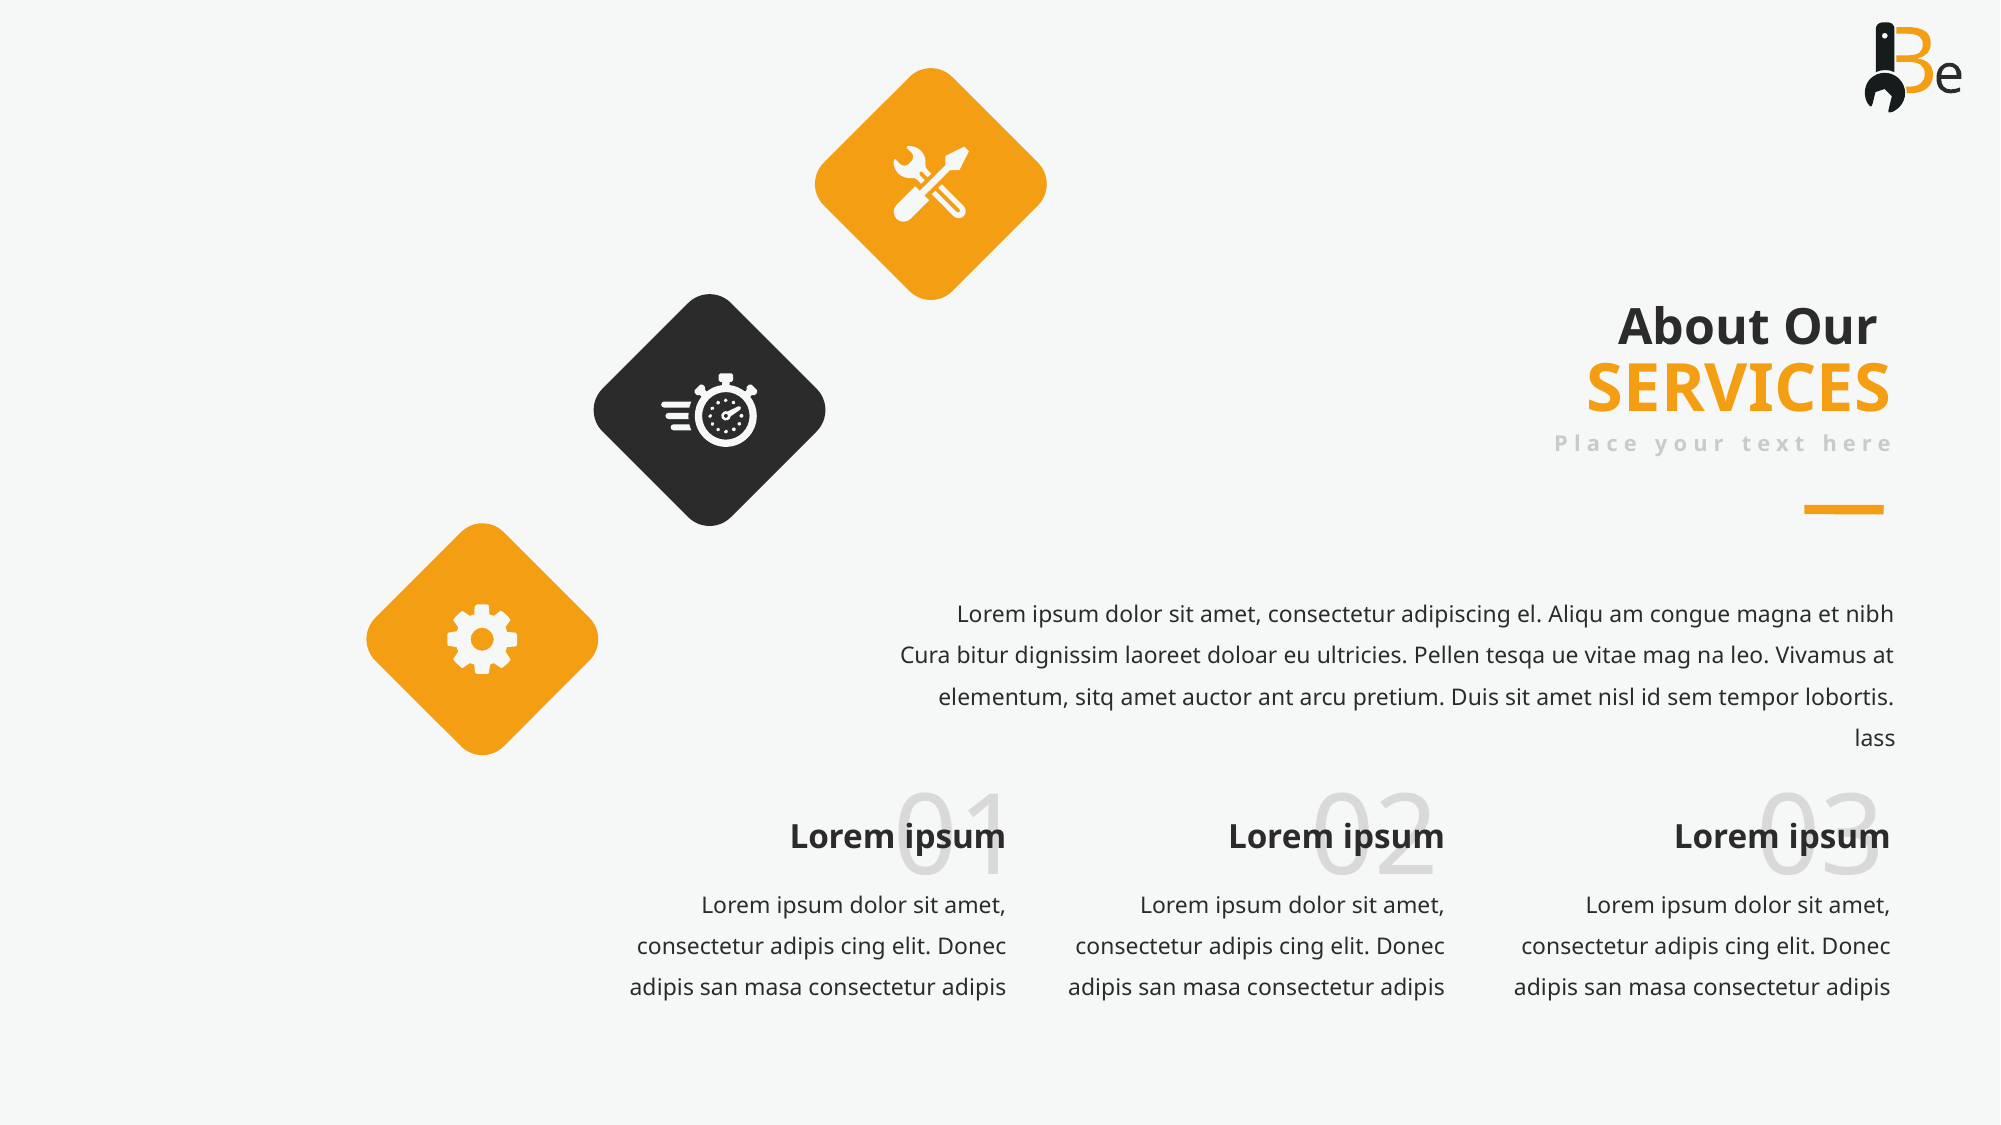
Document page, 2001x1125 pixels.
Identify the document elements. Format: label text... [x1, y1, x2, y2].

text_box Lorem ipsum dolor sit amet, consectetur adipiscing el. Aliqu am congue magna et nibh Cura bitur dignissim laoreet doloar eu ultricies. Pellen tesqa ue vitae mag na leo. Vivamus at elementum, sitq amet auctor ant arcu pretium. Duis sit amet nisl id sem tempor lobortis. lass [1107, 578, 1911, 758]
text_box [892, 145, 969, 223]
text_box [1435, 287, 1907, 510]
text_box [661, 373, 758, 447]
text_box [612, 754, 1032, 1010]
picture [0, 0, 1107, 1125]
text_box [1051, 754, 1461, 1010]
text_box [1497, 754, 1906, 1010]
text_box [1848, 26, 1962, 106]
